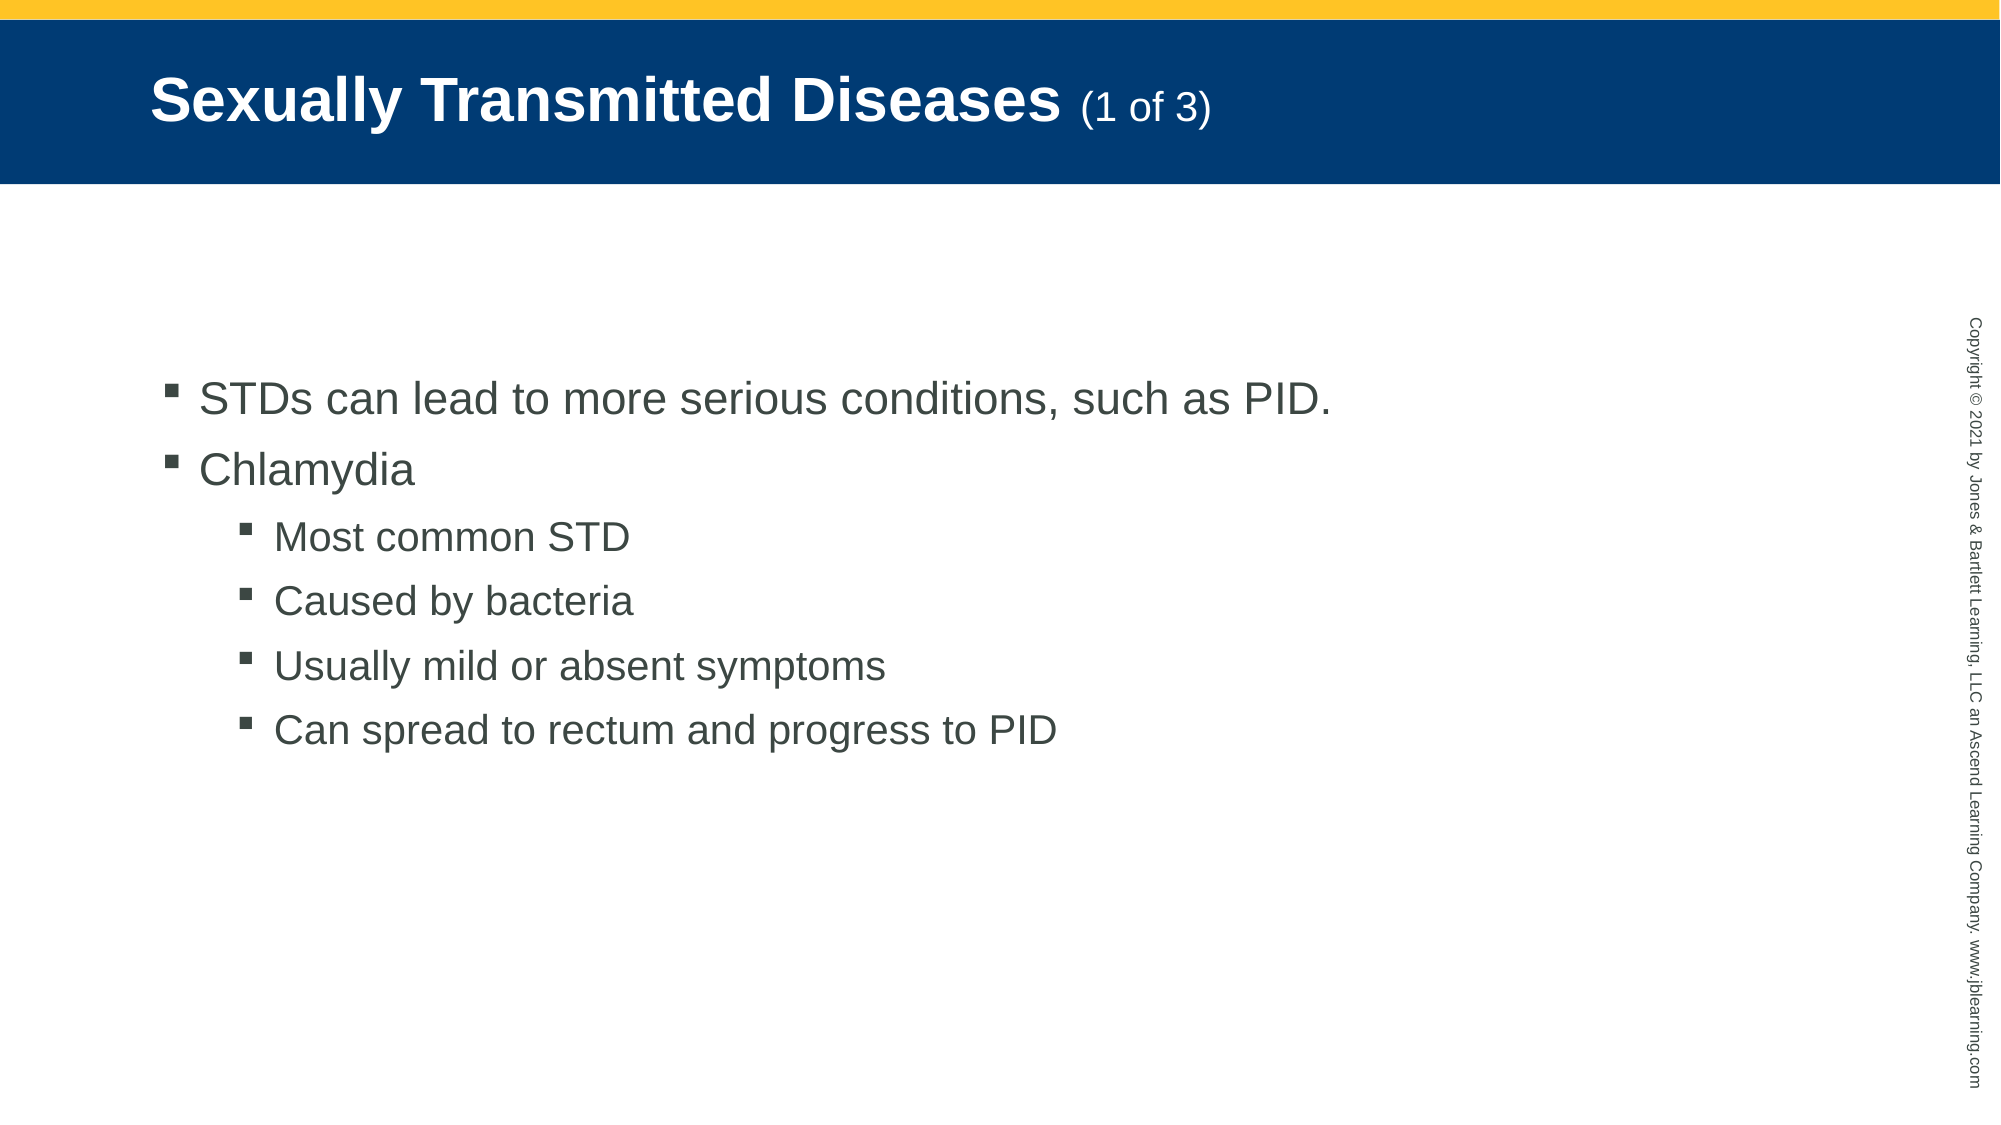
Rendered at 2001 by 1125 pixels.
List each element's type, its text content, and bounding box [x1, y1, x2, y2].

title Sexually Transmitted Diseases (1 of 3) [0, 19, 2000, 185]
list STDs can lead to more serious conditions, such as PID. Chlamydia Most common STD Caused by bacteria Usually mild or absent symptoms Can spread to rectum and progress to PID [146, 361, 1859, 1016]
